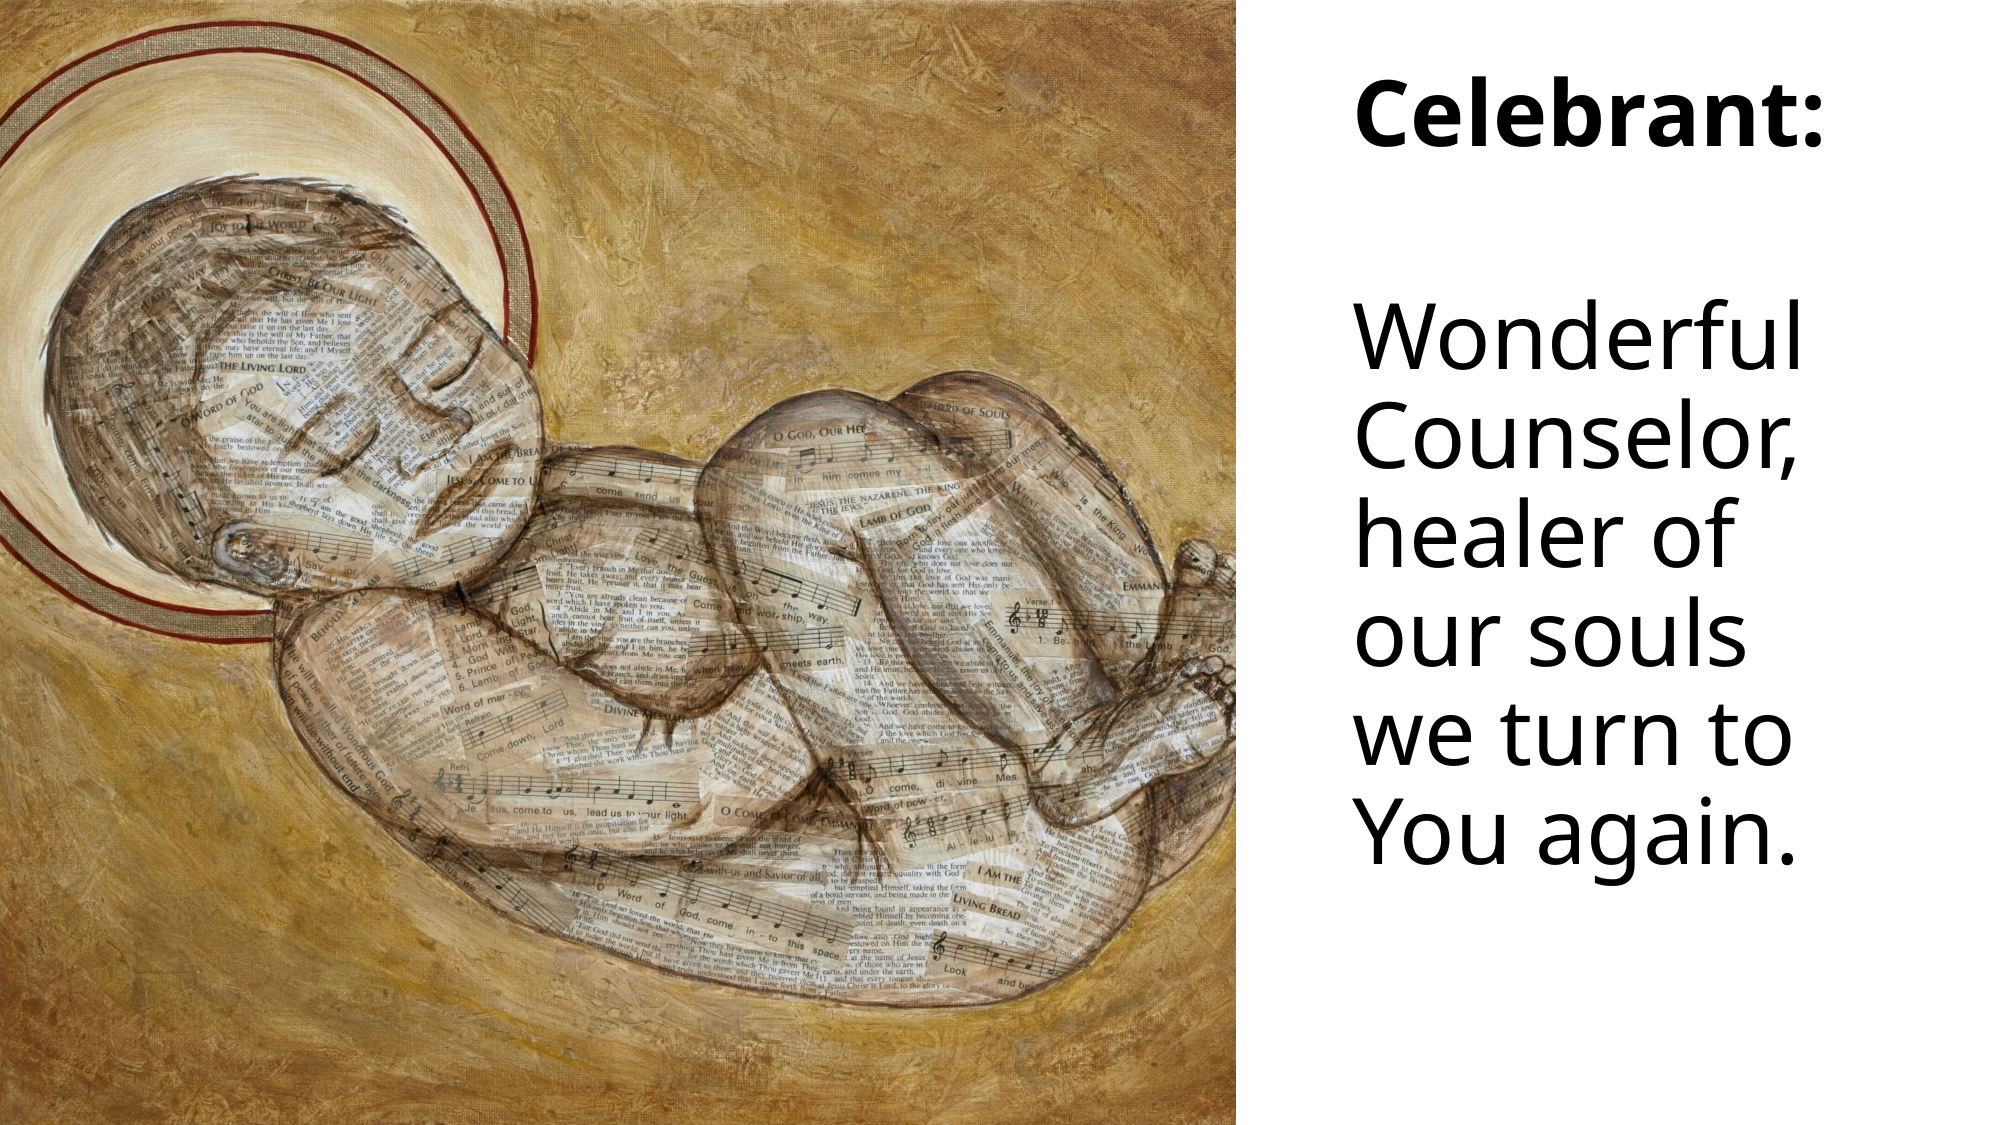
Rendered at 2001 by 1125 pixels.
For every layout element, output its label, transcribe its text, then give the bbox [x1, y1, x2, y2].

picture [0, 0, 1236, 1125]
text_box Celebrant: Wonderful Counselor, healer of our souls we turn to You again. [1337, 59, 1901, 967]
